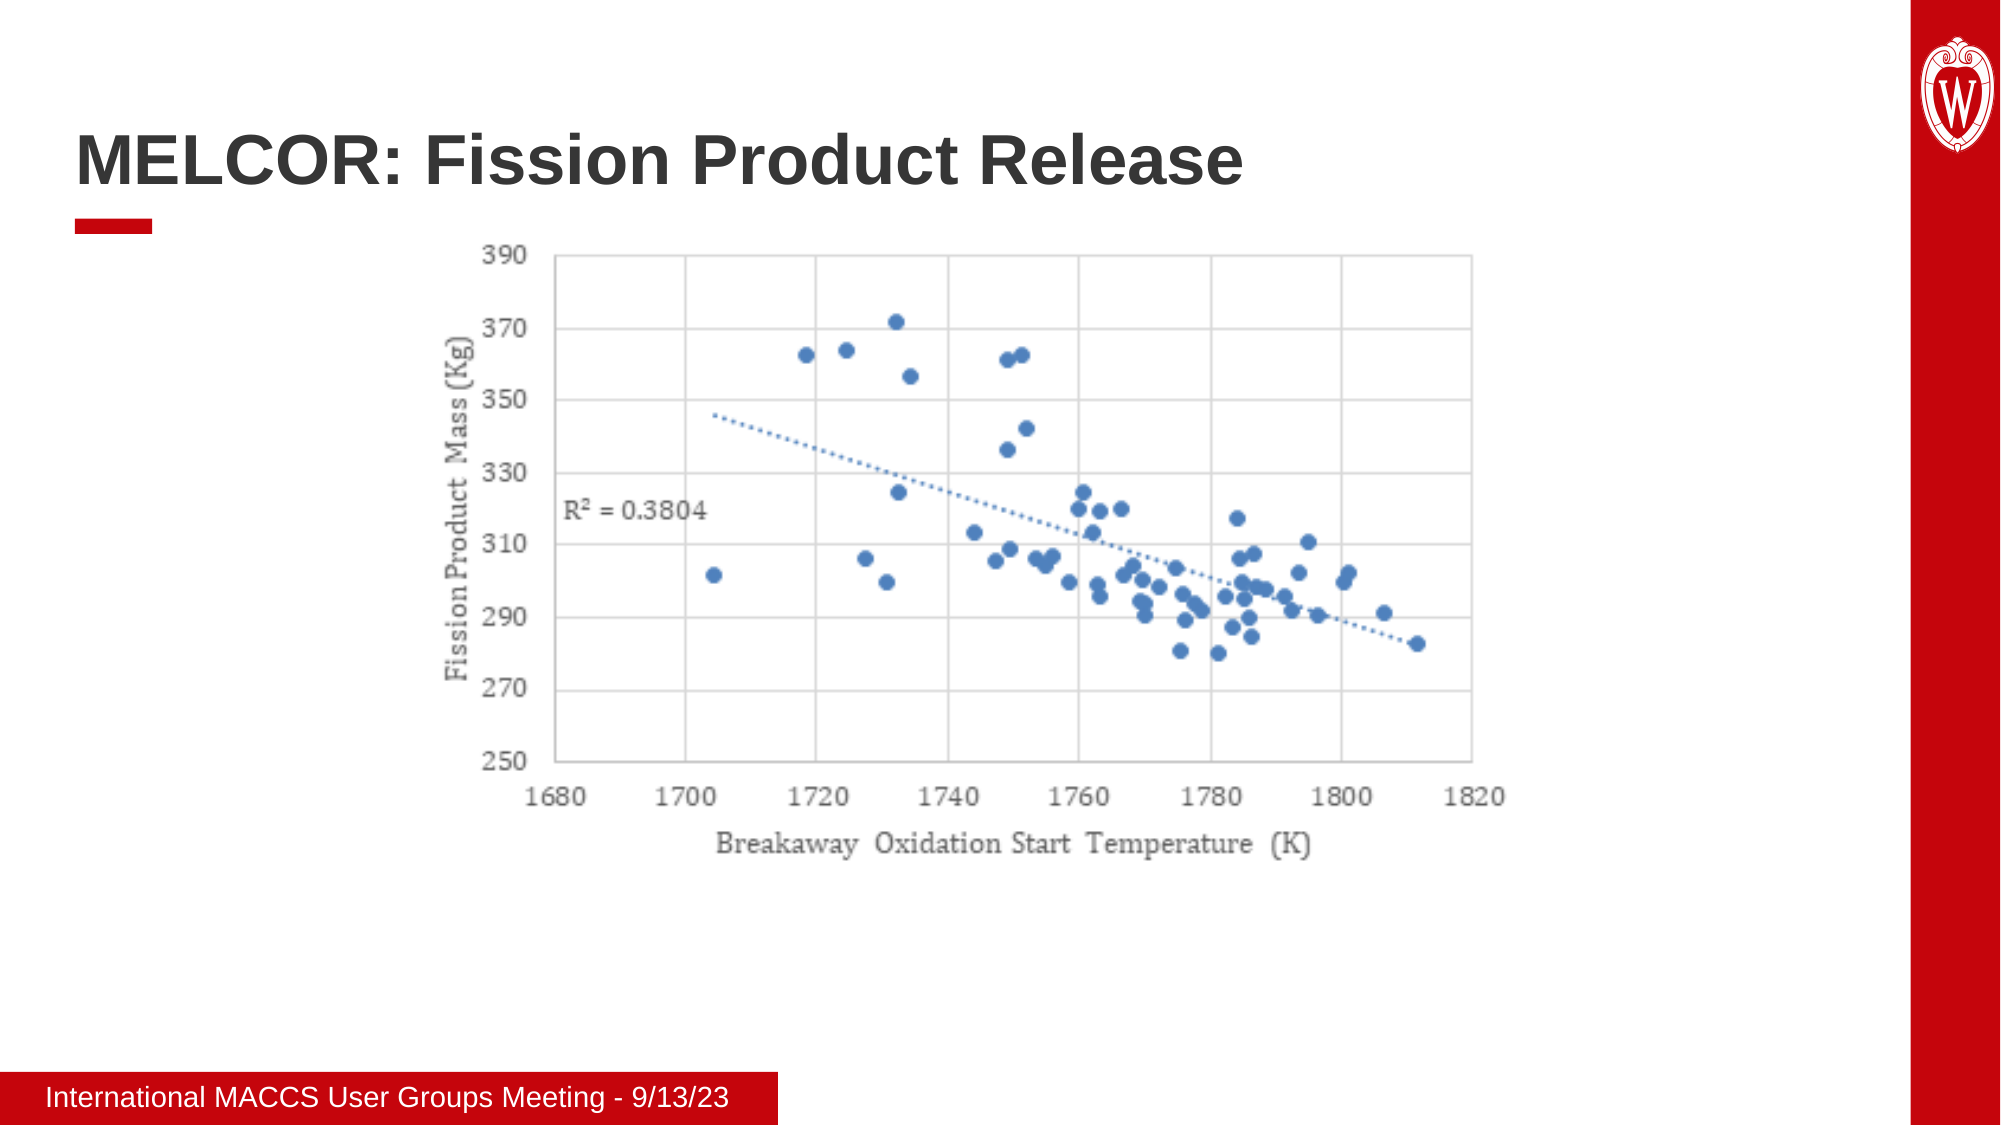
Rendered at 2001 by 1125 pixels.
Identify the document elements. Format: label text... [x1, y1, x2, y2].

text_box [1540, 299, 2000, 303]
text_box [617, 193, 2000, 299]
list MELCOR: Fission Product Release [75, 115, 1863, 200]
picture [396, 222, 1540, 901]
list International MACCS User Groups Meeting - 9/13/23 [0, 1071, 778, 1125]
picture [1920, 36, 1995, 154]
